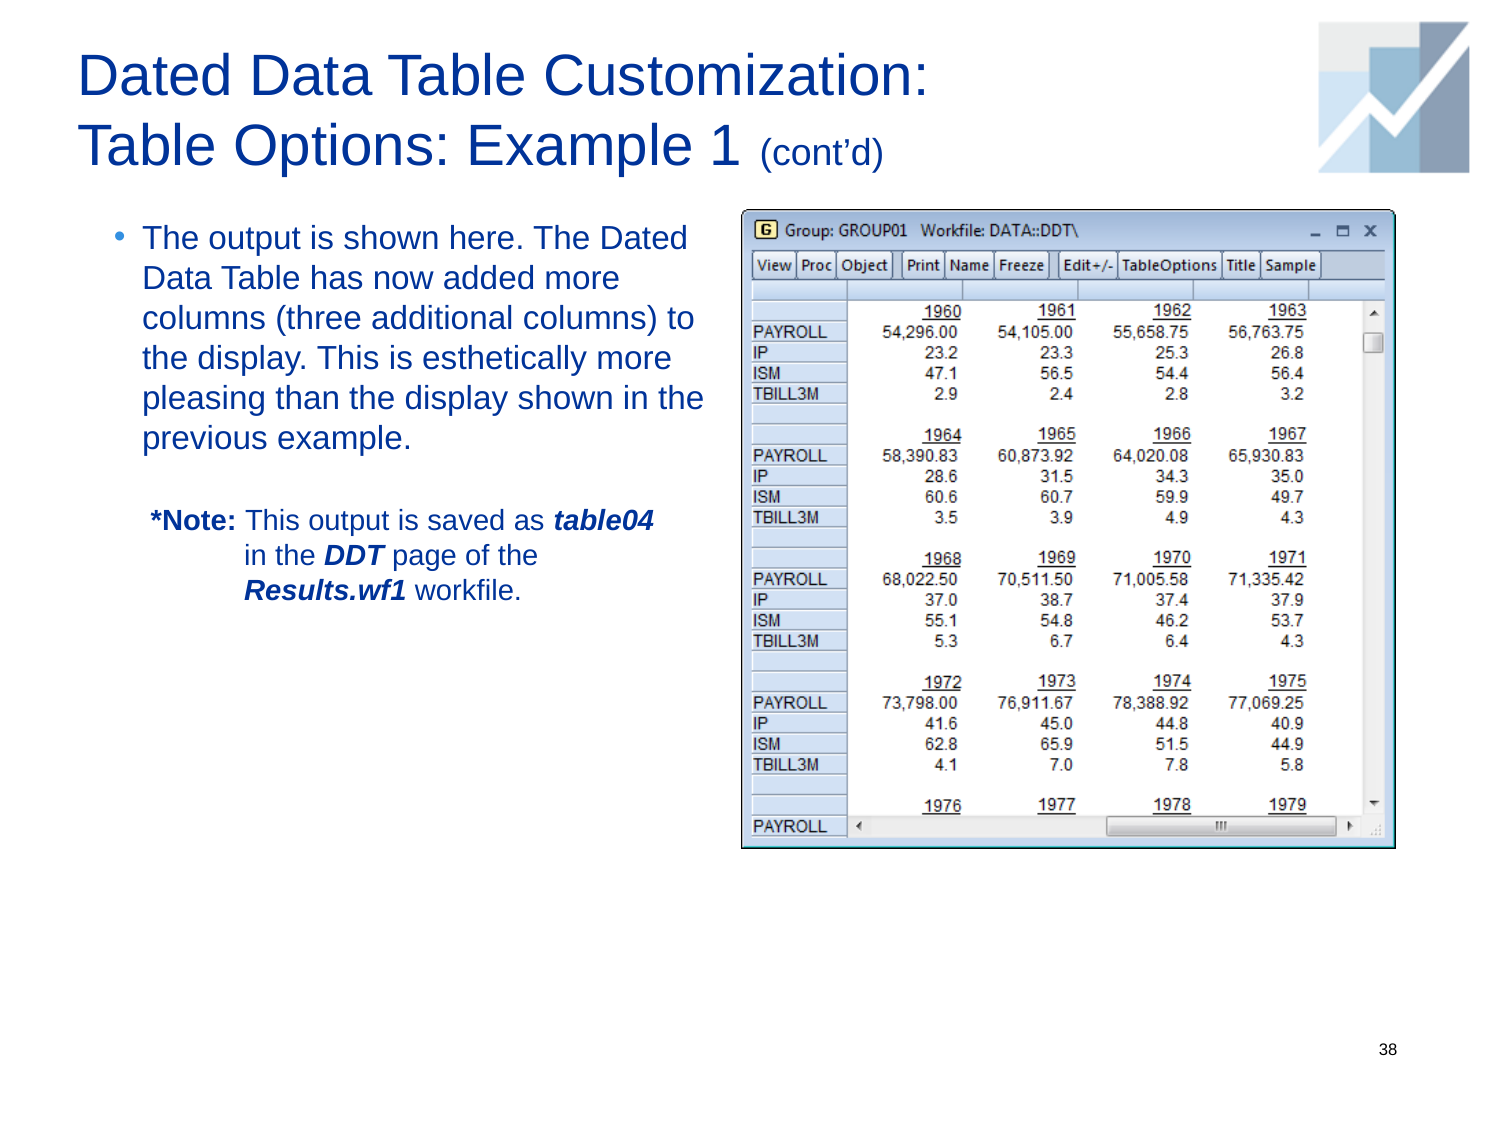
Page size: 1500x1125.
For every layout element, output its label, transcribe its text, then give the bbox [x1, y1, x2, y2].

text_box *Note: This output is saved as table04 in the DDT page of the Results.wf1 workfile. [135, 494, 684, 632]
text_box The output is shown here. The Dated Data Table has now added more columns (three additional columns) to the display. This is esthetically more pleasing than the display shown in the previous example. [33, 209, 738, 630]
slide_number 38 [1262, 1015, 1413, 1067]
picture [1300, 11, 1479, 181]
picture [740, 208, 1396, 849]
title Dated Data Table Customization: Table Options: Example 1 (cont’d) [62, 0, 1297, 185]
